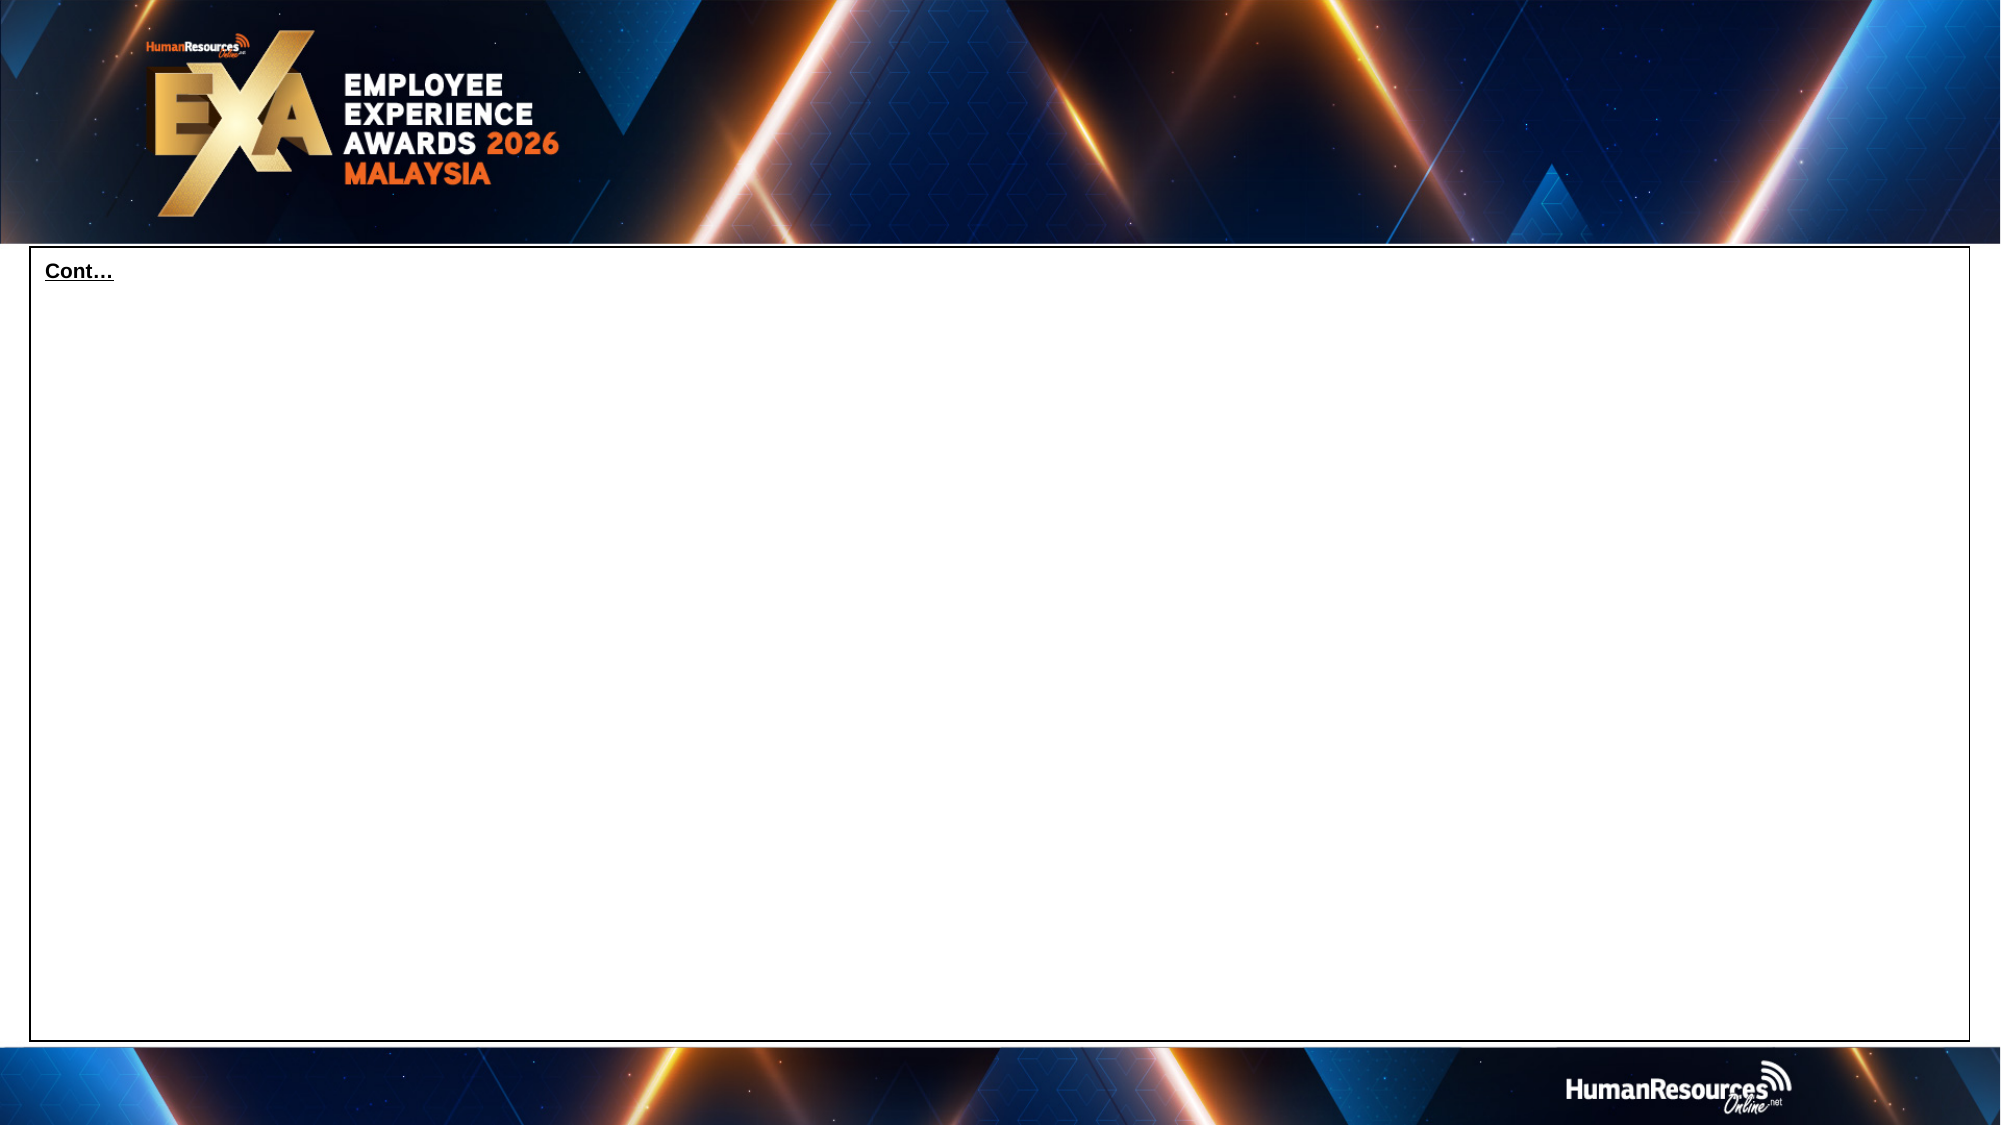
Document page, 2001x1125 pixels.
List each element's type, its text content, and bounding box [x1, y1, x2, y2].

text_box Cont… [30, 246, 1970, 1042]
picture [0, 0, 2001, 1125]
